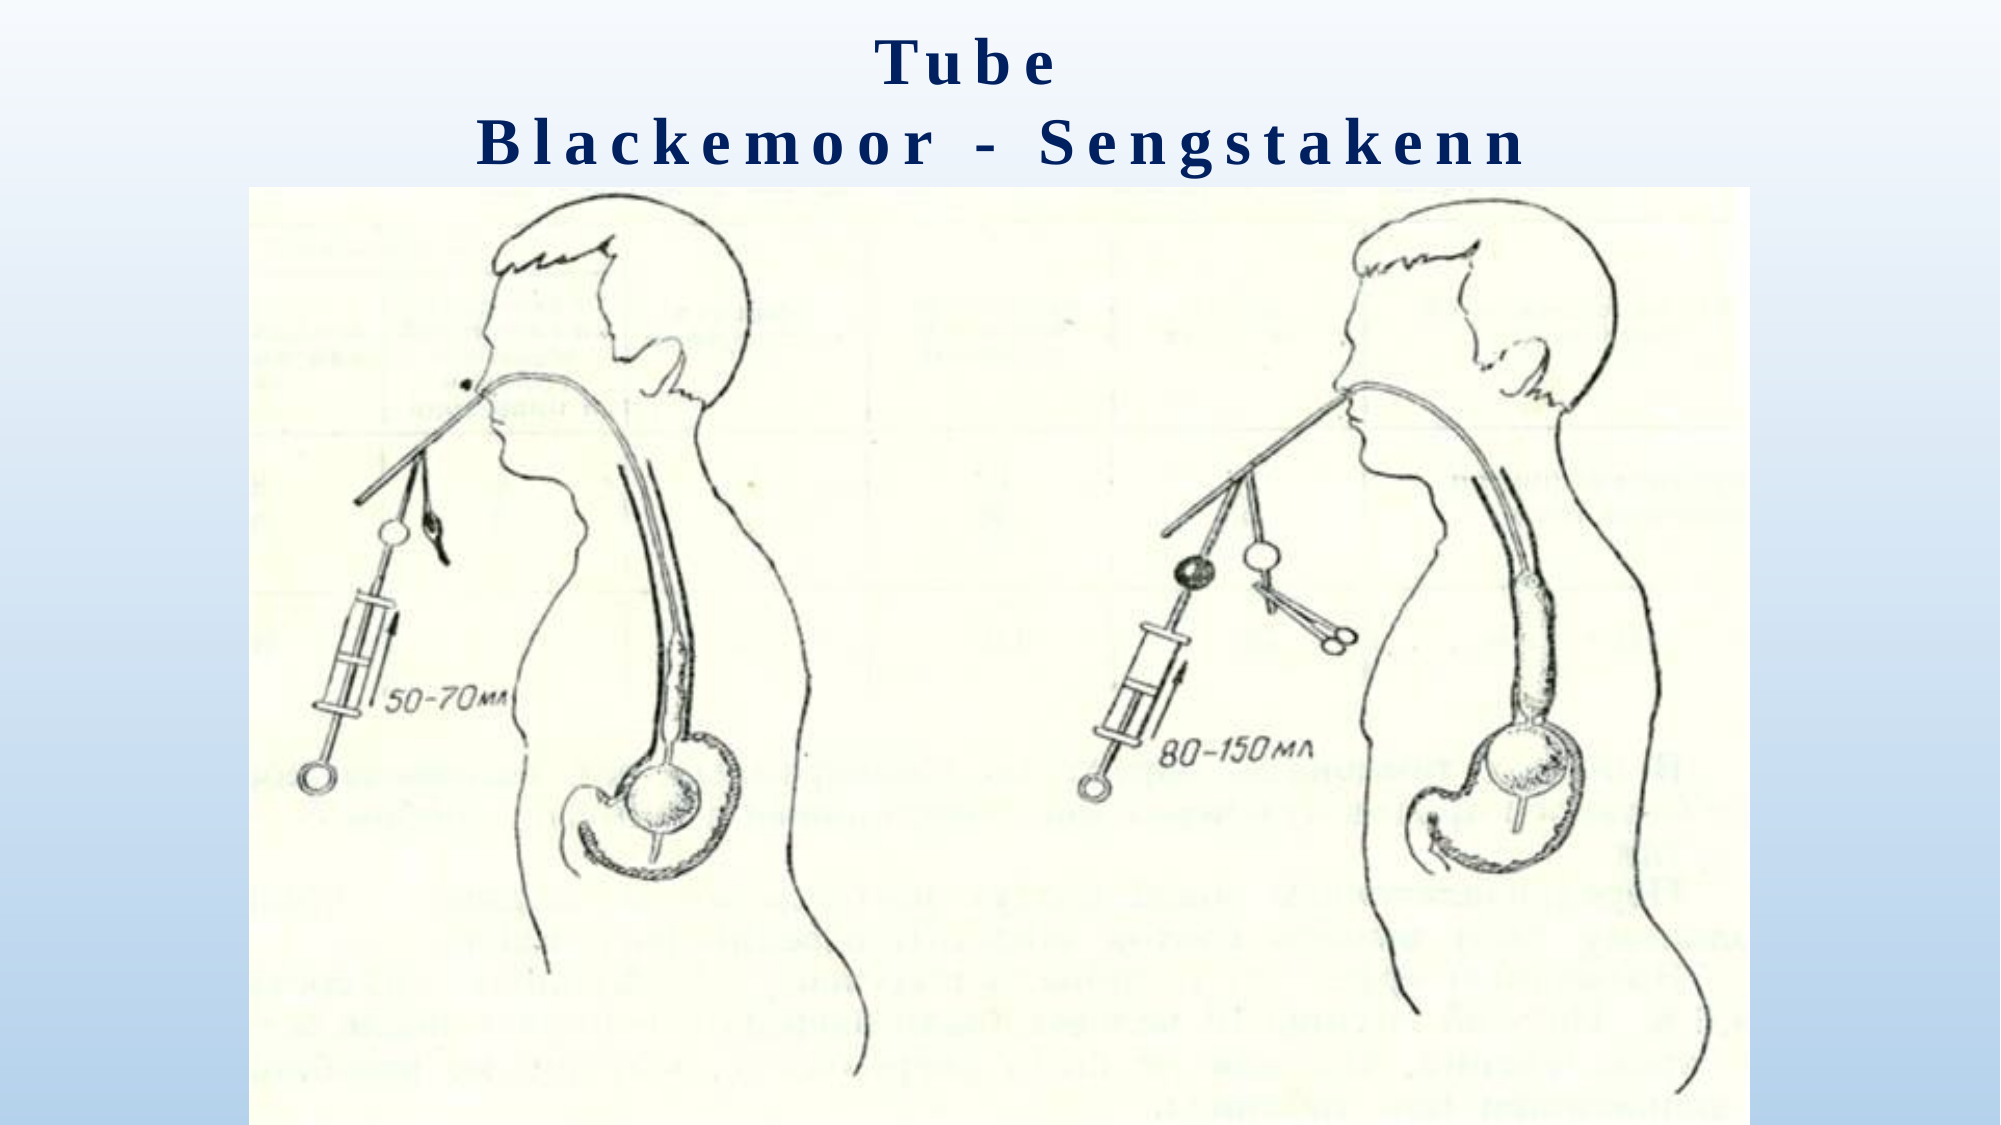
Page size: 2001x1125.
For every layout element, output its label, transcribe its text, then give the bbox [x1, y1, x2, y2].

text_box Tube Blackemoor - Sengstakenn [173, 10, 1827, 186]
picture [249, 187, 1750, 1125]
